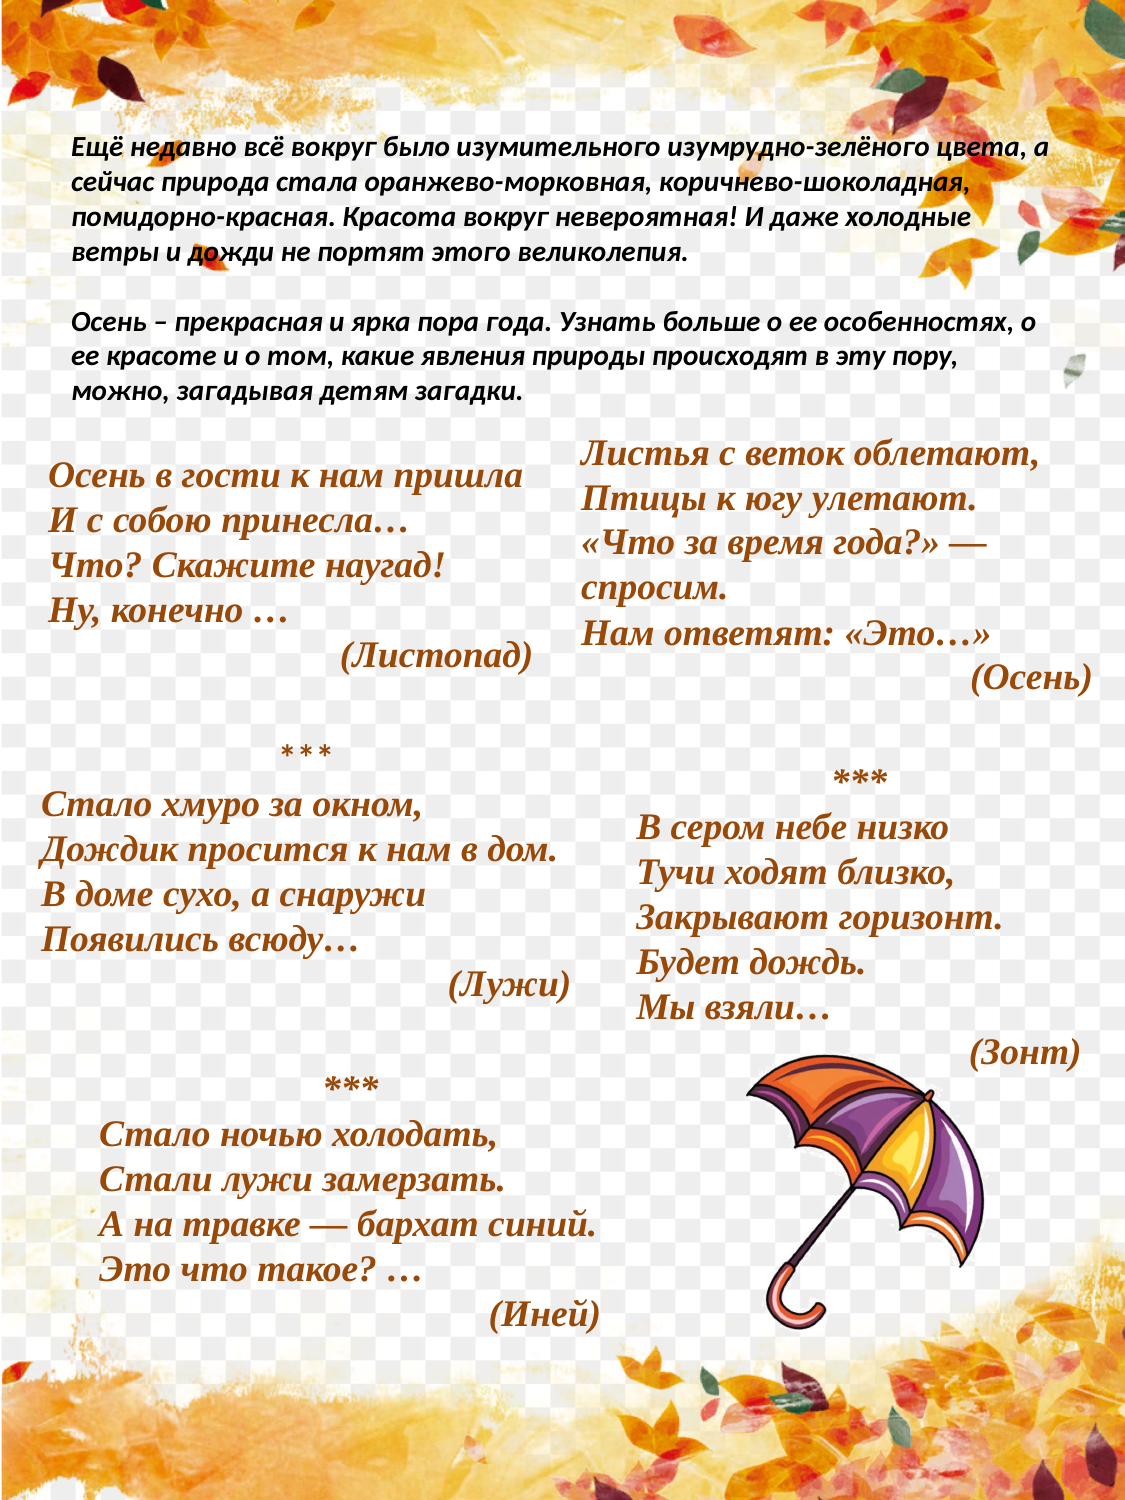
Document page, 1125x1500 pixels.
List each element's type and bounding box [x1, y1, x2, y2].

text_box [1, 0, 1125, 1500]
